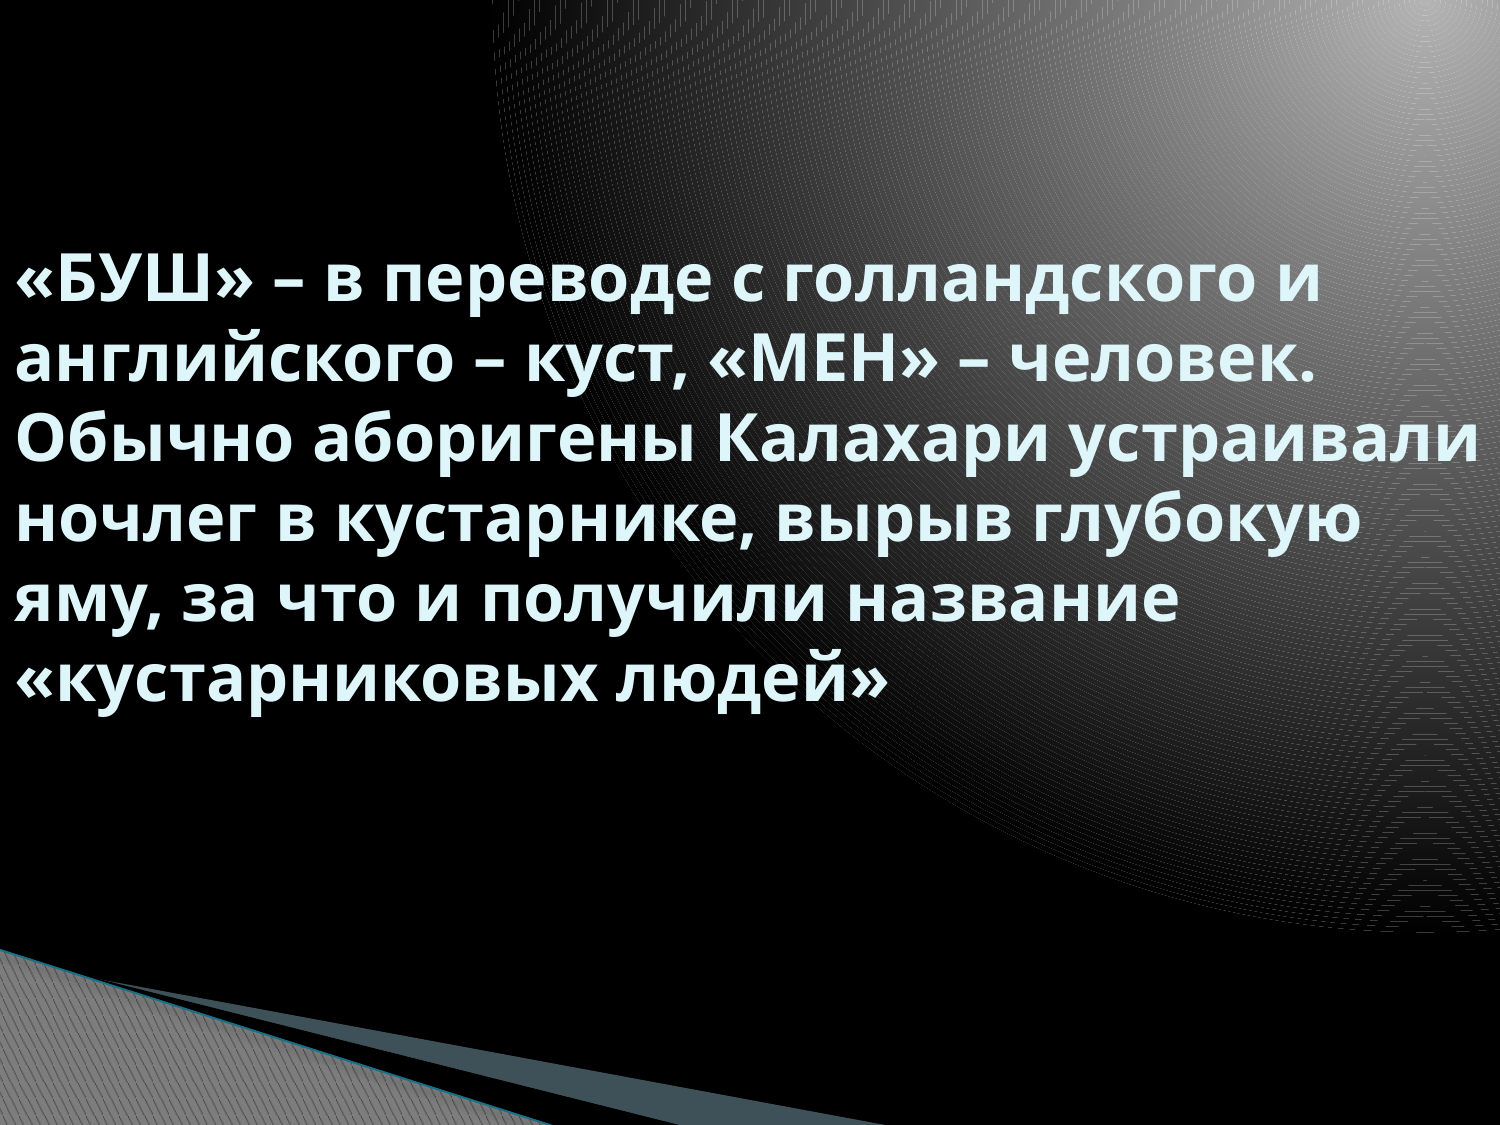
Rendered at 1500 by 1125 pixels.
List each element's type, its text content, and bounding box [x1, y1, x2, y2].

picture [0, 952, 543, 1125]
title «БУШ» – в переводе с голландского и английского – куст, «МЕН» – человек. Обычно аборигены Калахари устраивали ночлег в кустарнике, вырыв глубокую яму, за что и получили название «кустарниковых людей» [0, 0, 1500, 950]
